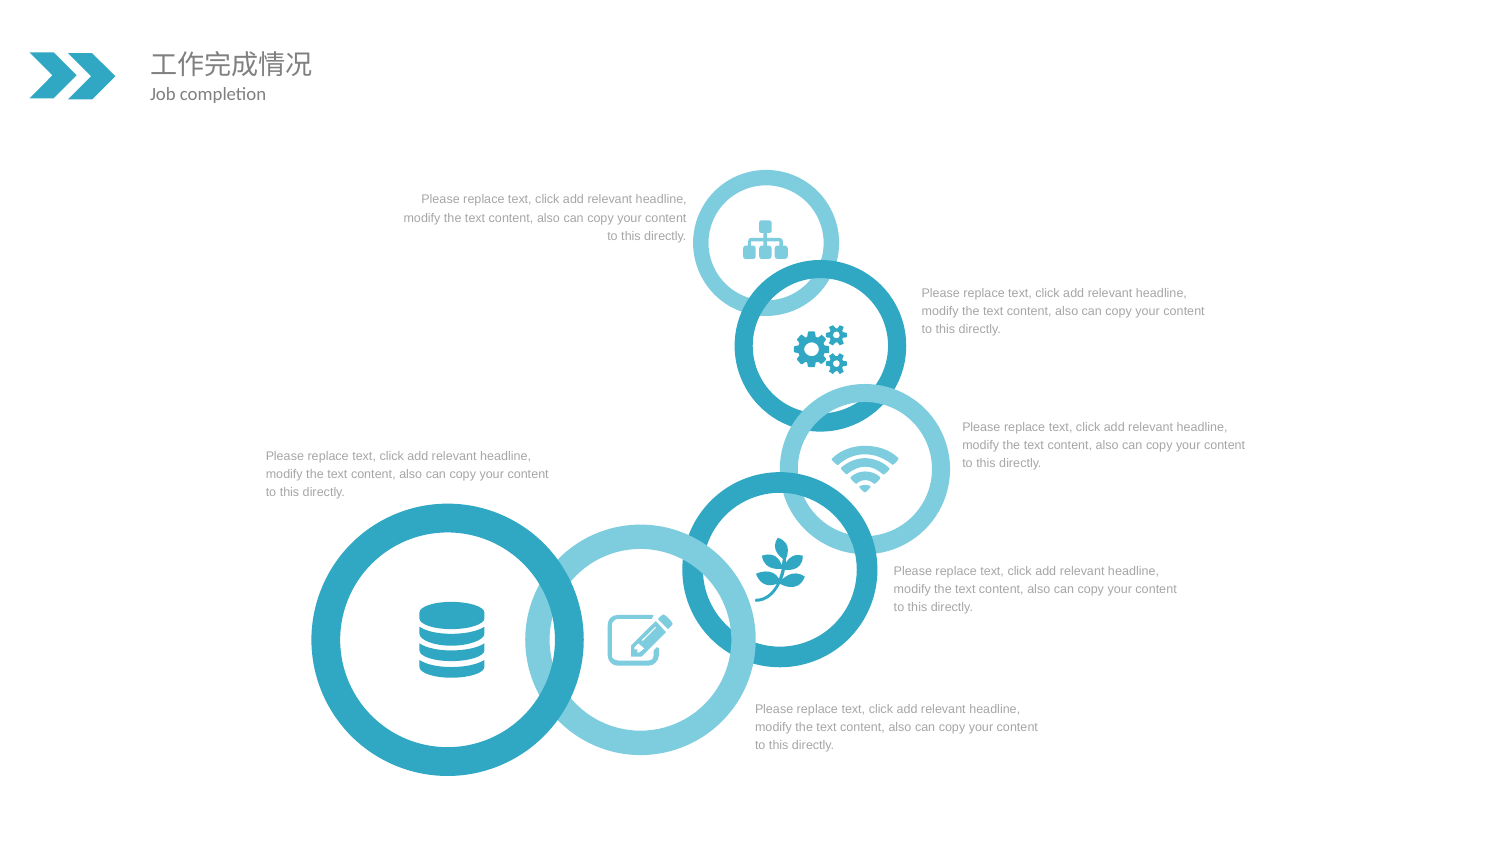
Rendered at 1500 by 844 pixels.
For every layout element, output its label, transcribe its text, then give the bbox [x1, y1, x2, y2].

text_box [558, 522, 758, 758]
text_box [419, 643, 485, 662]
text_box Please replace text, click add relevant headline, modify the text content, also can copy your content to this directly. [395, 188, 687, 243]
text_box [850, 471, 881, 484]
text_box Please replace text, click add relevant headline, modify the text content, also can copy your content to this directly. [893, 559, 1183, 614]
text_box [607, 614, 659, 666]
text_box Please replace text, click add relevant headline, modify the text content, also can copy your content to this directly. [962, 416, 1251, 470]
text_box [777, 381, 953, 556]
text_box [419, 626, 485, 646]
text_box [793, 325, 847, 375]
text_box [743, 220, 788, 259]
text_box Please replace text, click add relevant headline, modify the text content, also can copy your content to this directly. [755, 698, 1044, 753]
text_box [811, 405, 884, 434]
text_box [762, 281, 831, 319]
text_box [732, 257, 909, 428]
text_box [309, 501, 586, 779]
text_box [419, 601, 485, 630]
text_box [831, 445, 899, 465]
text_box [687, 470, 880, 670]
text_box [523, 585, 552, 695]
text_box [755, 537, 805, 602]
text_box [841, 458, 890, 475]
text_box [690, 167, 842, 313]
text_box [680, 561, 729, 655]
text_box Please replace text, click add relevant headline, modify the text content, also can copy your content to this directly. [265, 445, 557, 500]
text_box [419, 659, 485, 678]
text_box [657, 614, 673, 630]
text_box Please replace text, click add relevant headline, modify the text content, also can copy your content to this directly. [921, 282, 1211, 337]
text_box [859, 484, 871, 493]
text_box [631, 621, 666, 657]
